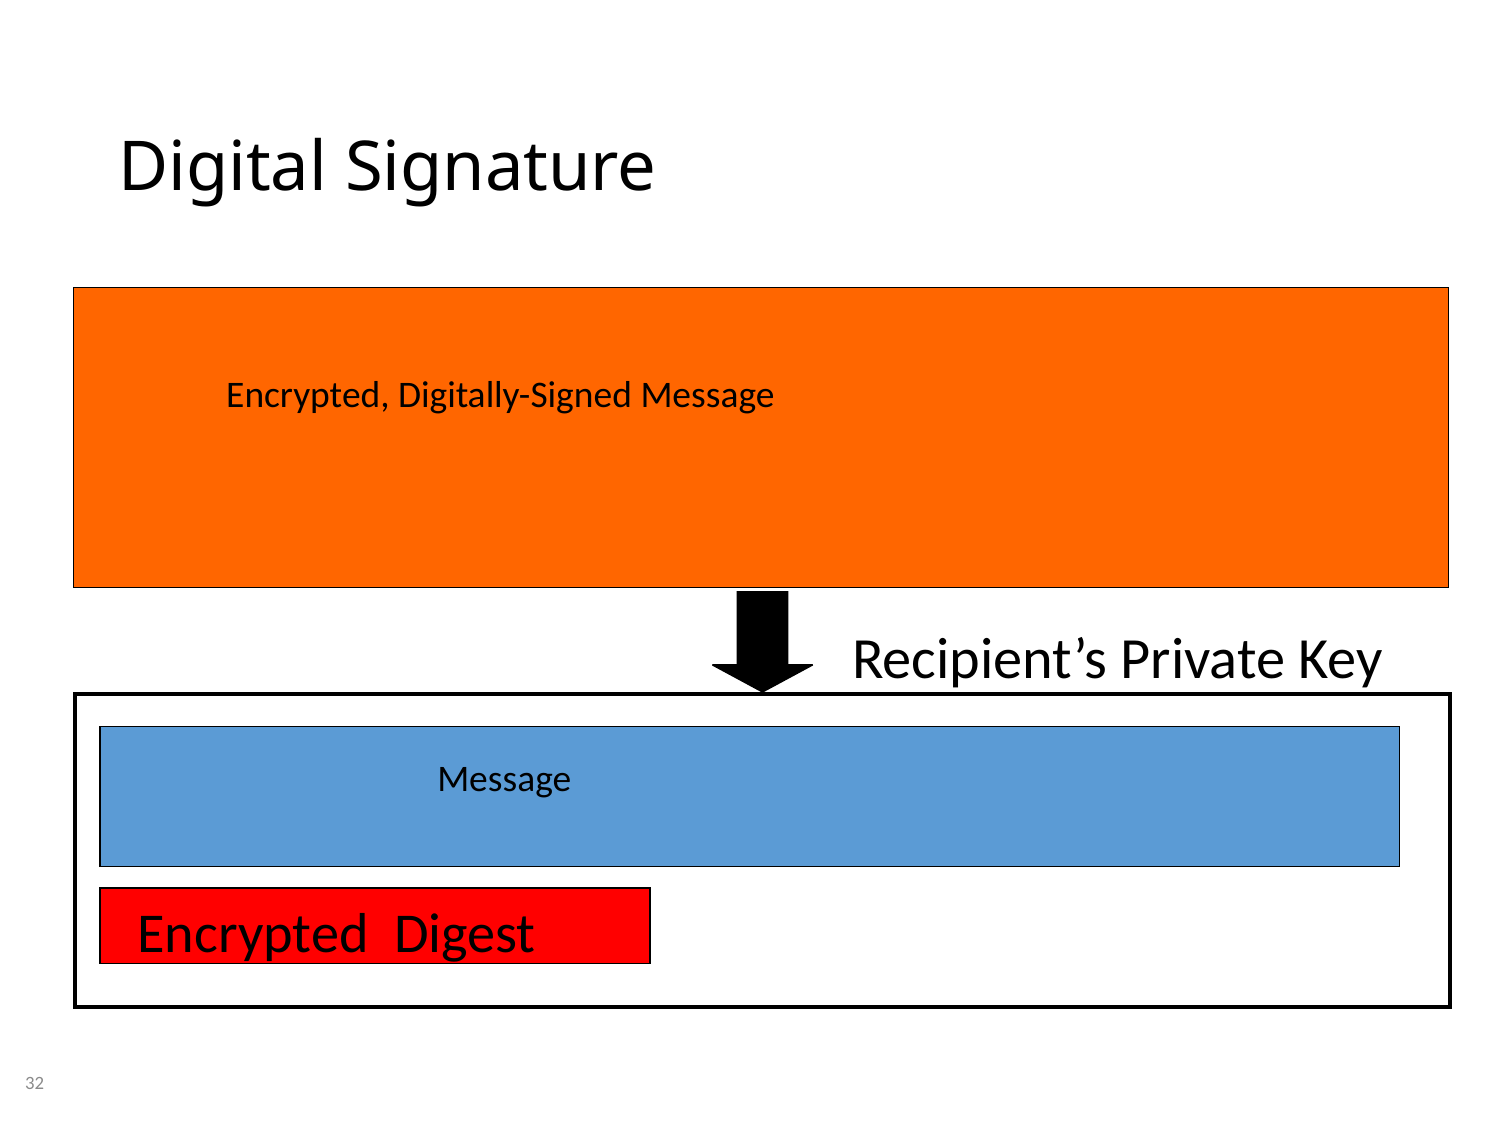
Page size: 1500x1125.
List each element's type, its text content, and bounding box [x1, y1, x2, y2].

slide_number 32 [10, 1044, 323, 1120]
text_box [73, 287, 1449, 588]
text_box Recipient’s Private Key [837, 612, 1463, 698]
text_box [75, 694, 1450, 1007]
title Digital Signature [103, 59, 1397, 278]
text_box [712, 591, 813, 692]
text_box Encrypted, Digitally-Signed Message [211, 362, 1362, 423]
